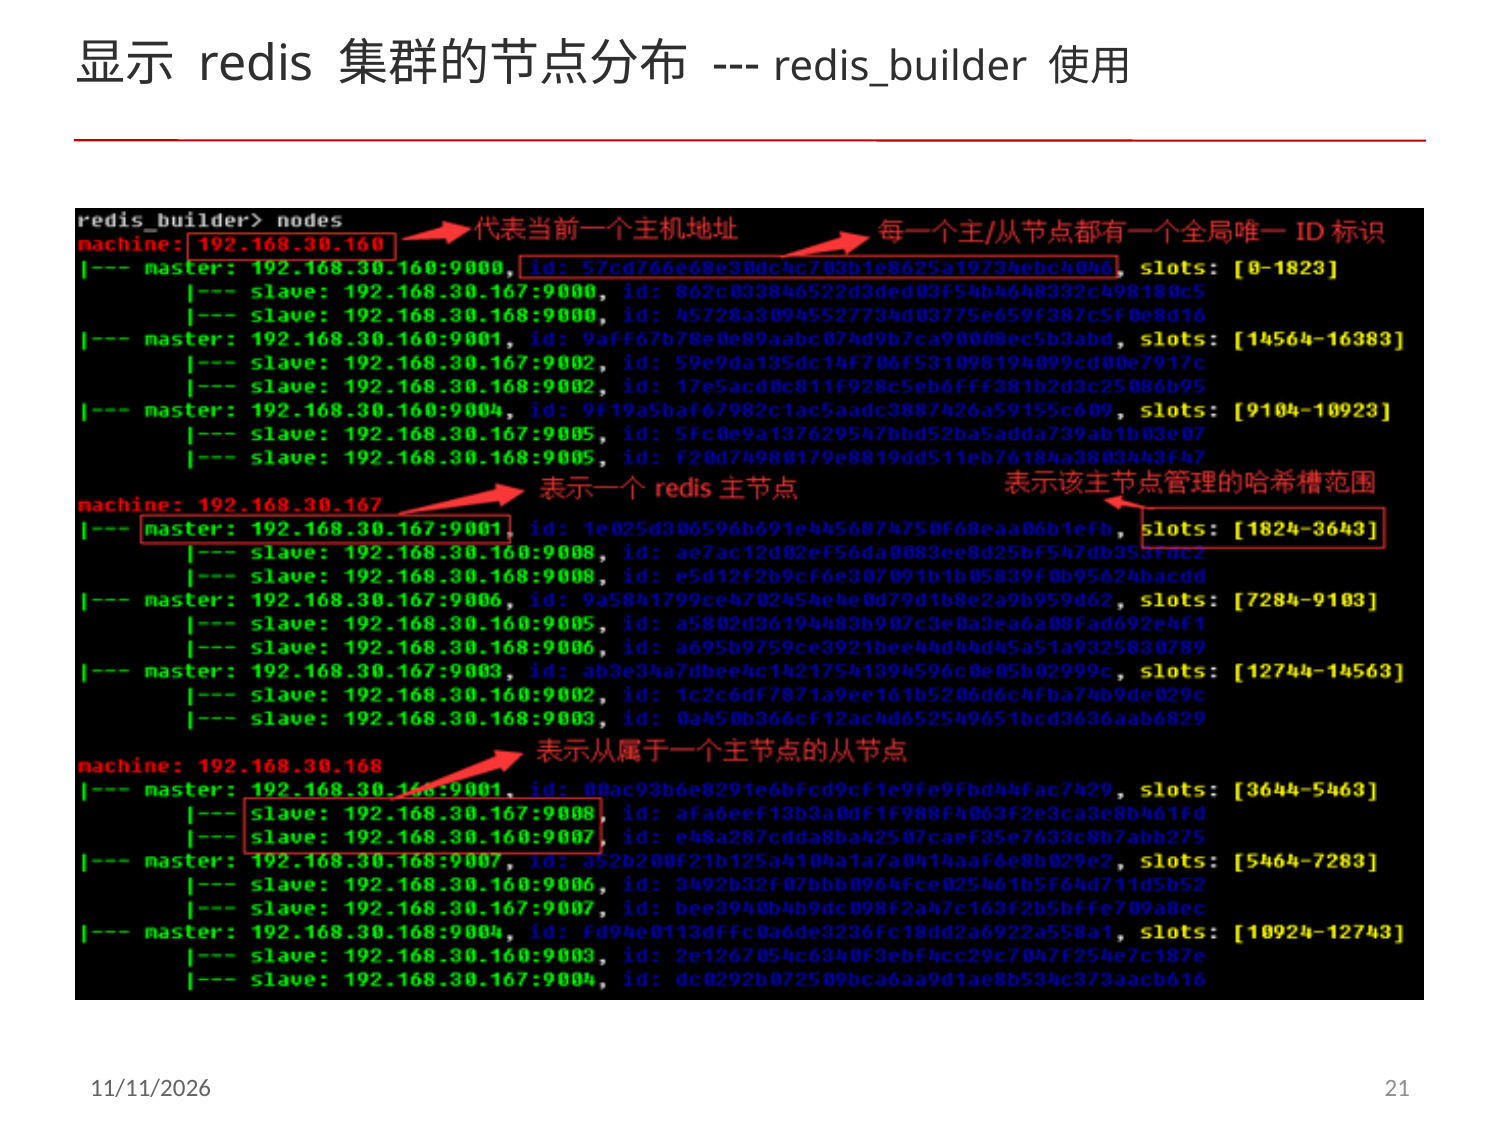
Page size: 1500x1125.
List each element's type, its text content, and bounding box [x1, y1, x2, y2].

title 显示 redis 集群的节点分布 --- redis_builder 使用 [75, 30, 1235, 136]
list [74, 207, 1424, 1000]
